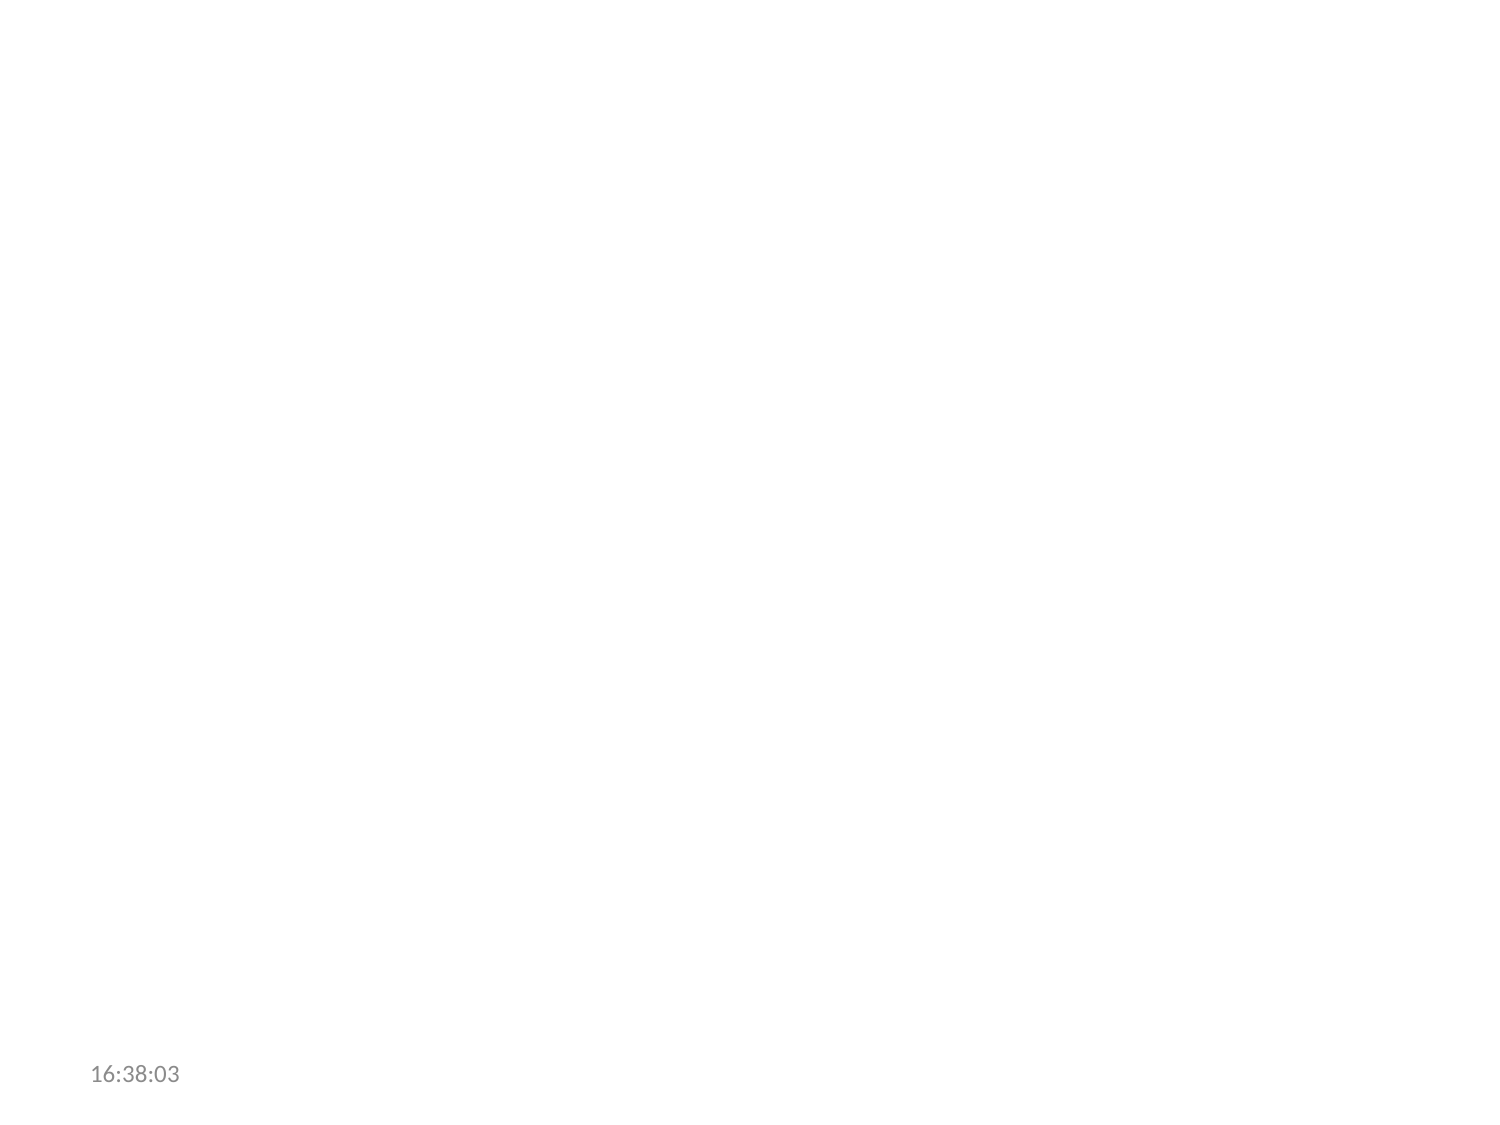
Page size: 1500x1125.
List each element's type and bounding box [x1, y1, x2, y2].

slide_number [75, 1042, 425, 1103]
